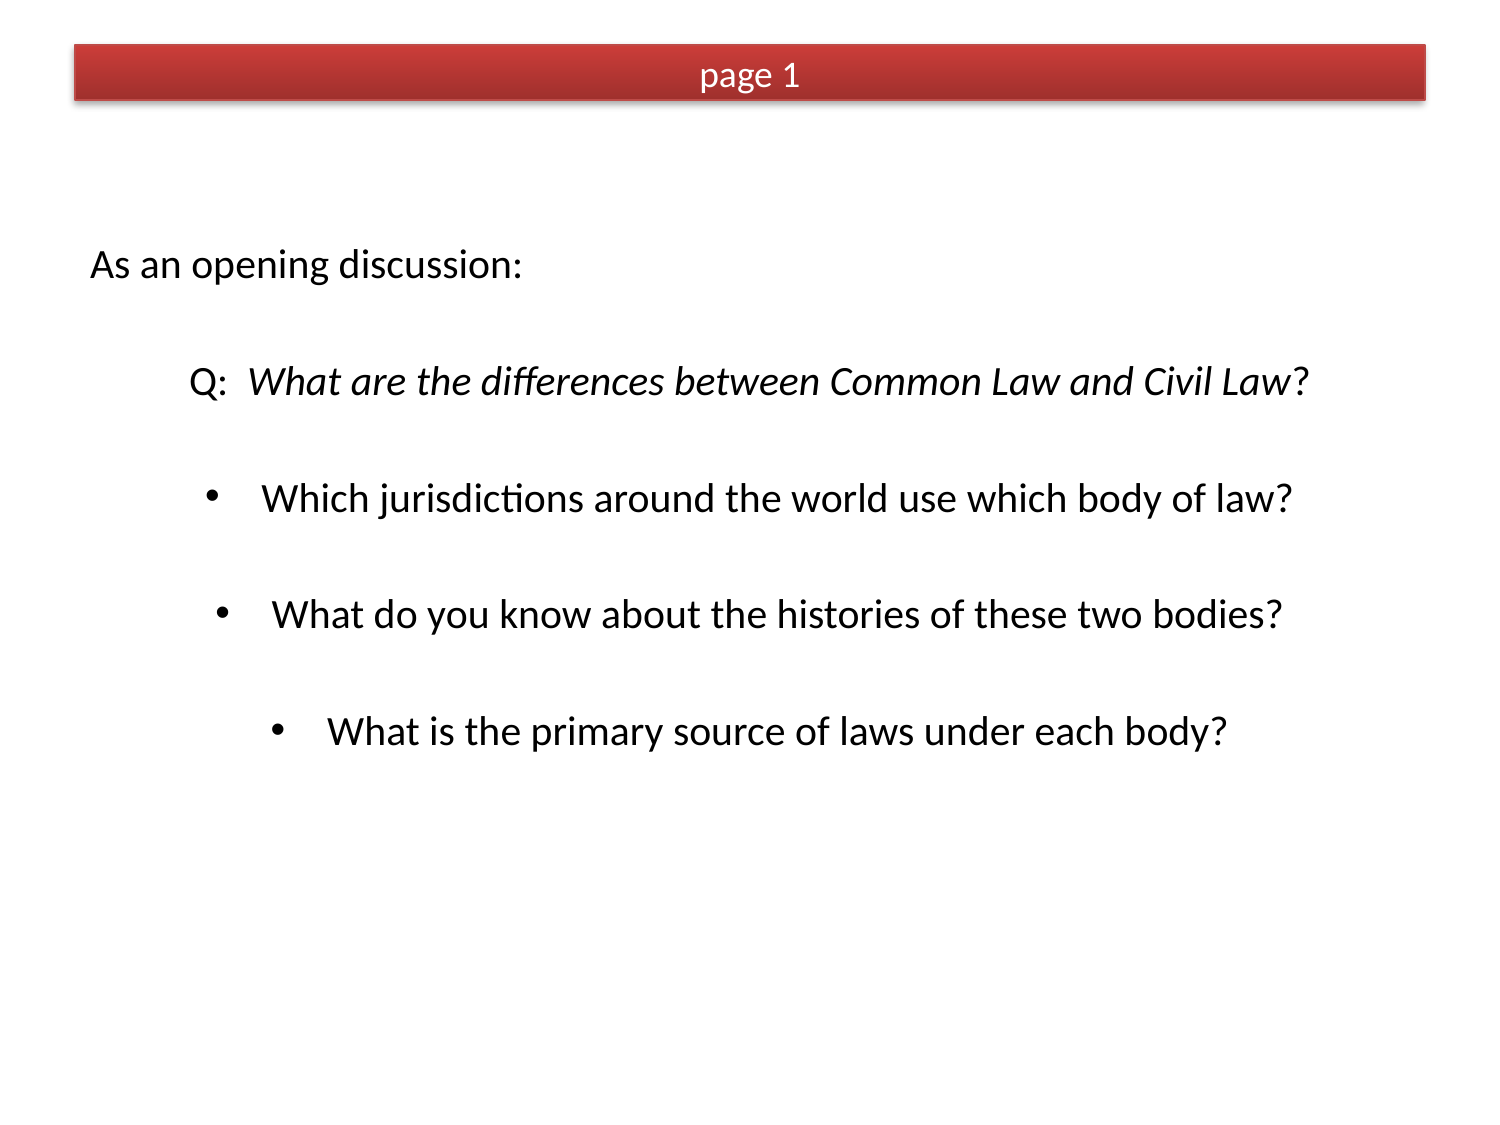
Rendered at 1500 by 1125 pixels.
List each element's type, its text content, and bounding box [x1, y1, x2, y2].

title page 1 [74, 44, 1426, 101]
list As an opening discussion: Q: What are the differences between Common Law and Civil Law? Which jurisdictions around the world use which body of law? What do you know about the histories of these two bodies? What is the primary source of laws under each body? [75, 112, 1425, 1005]
